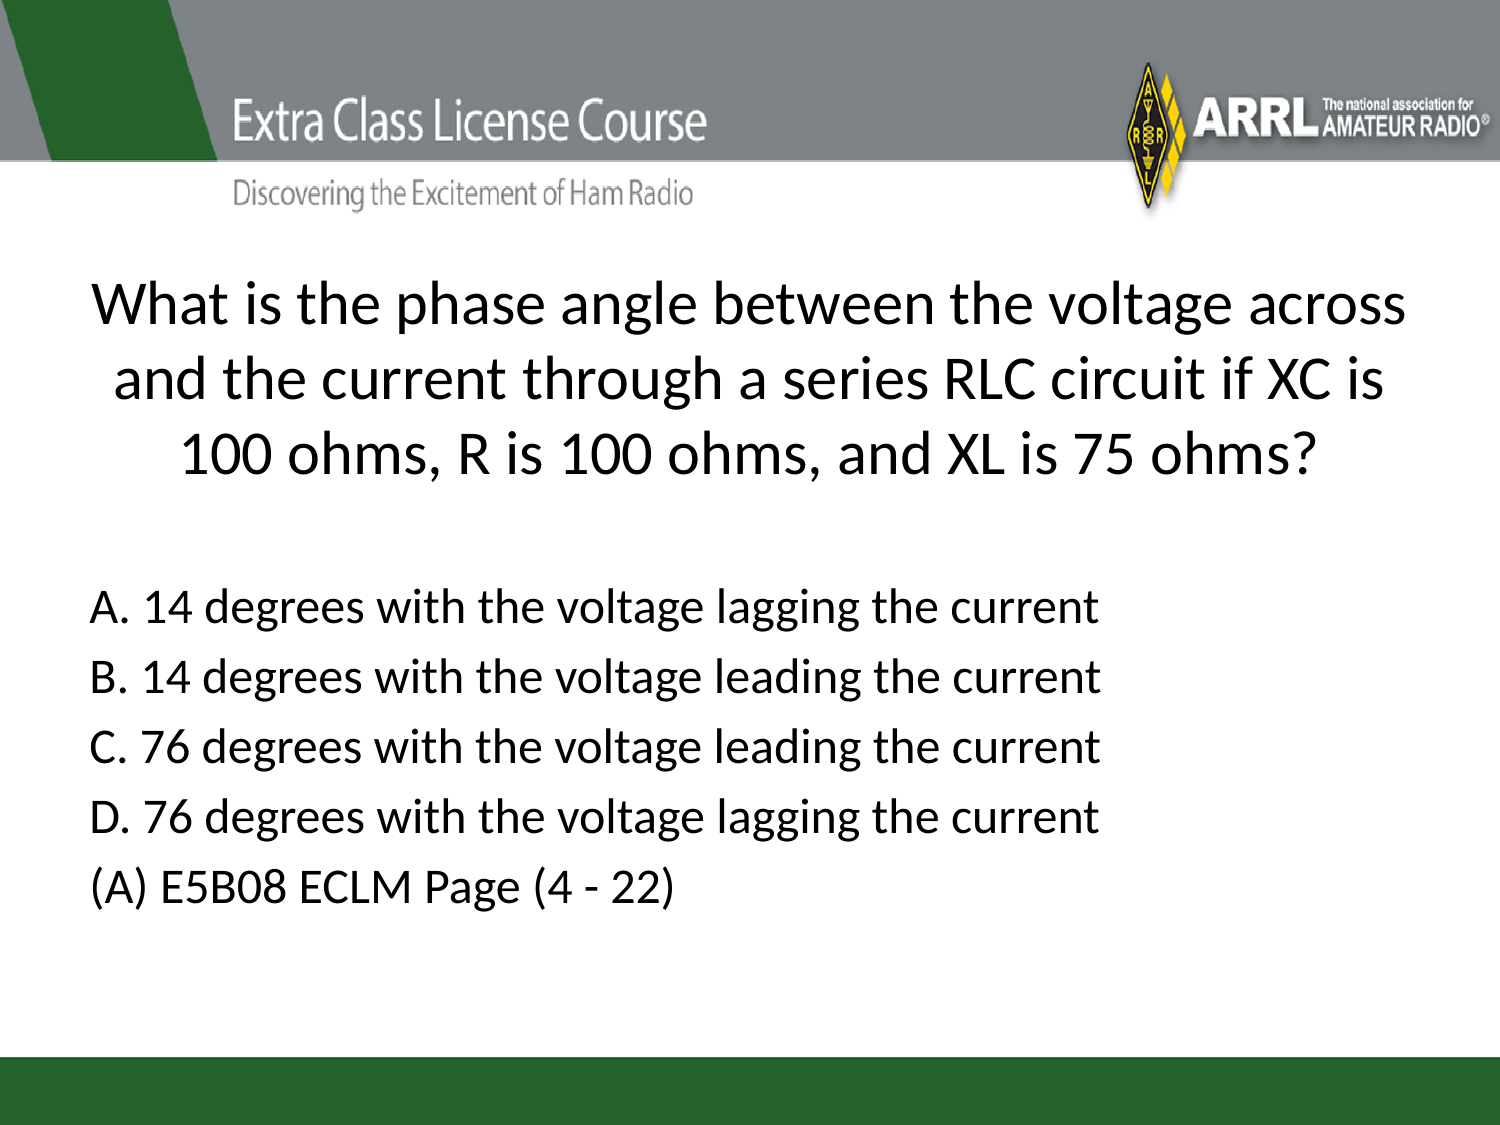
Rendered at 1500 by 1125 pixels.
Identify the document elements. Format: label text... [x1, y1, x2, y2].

picture [0, 0, 1500, 1125]
title What is the phase angle between the voltage across and the current through a series RLC circuit if XC is 100 ohms, R is 100 ohms, and XL is 75 ohms? [75, 254, 1425, 435]
list A. 14 degrees with the voltage lagging the current B. 14 degrees with the voltage leading the current C. 76 degrees with the voltage leading the current D. 76 degrees with the voltage lagging the current (A) E5B08 ECLM Page (4 - 22) [74, 565, 1425, 979]
